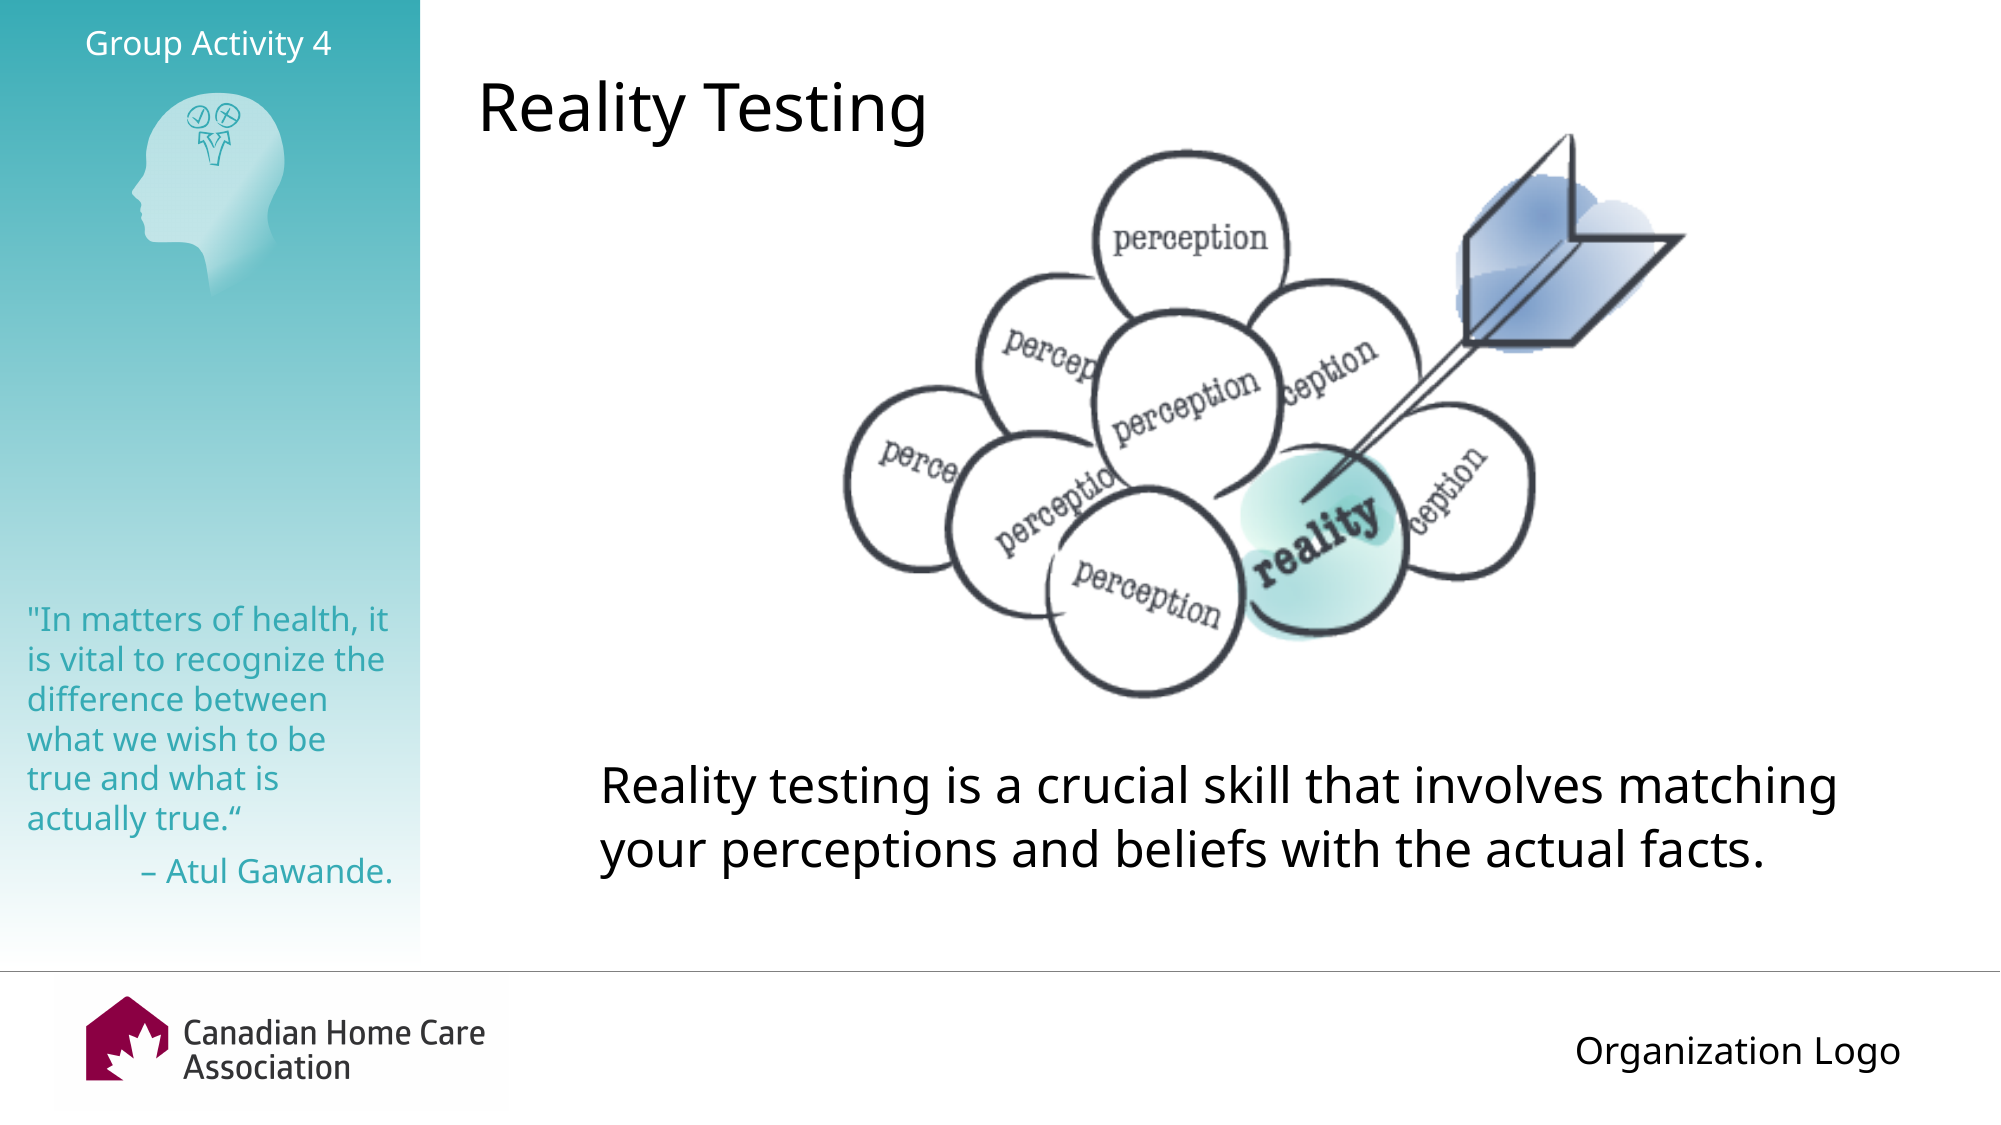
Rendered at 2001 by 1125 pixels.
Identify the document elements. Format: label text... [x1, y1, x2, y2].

text_box "In matters of health, it is vital to recognize the difference between what we wish to be true and what is actually true.“ – Atul Gawande. [12, 590, 409, 898]
text_box Organization Logo [1560, 1019, 1917, 1080]
picture [116, 73, 305, 298]
text_box Group Activity 4 [70, 15, 347, 70]
text_box Reality testing is a crucial skill that involves matching your perceptions and beliefs with the actual facts. [585, 741, 1878, 885]
text_box [0, 0, 422, 969]
picture [54, 974, 509, 1112]
text_box Reality Testing [462, 46, 1995, 154]
picture [778, 100, 1693, 715]
